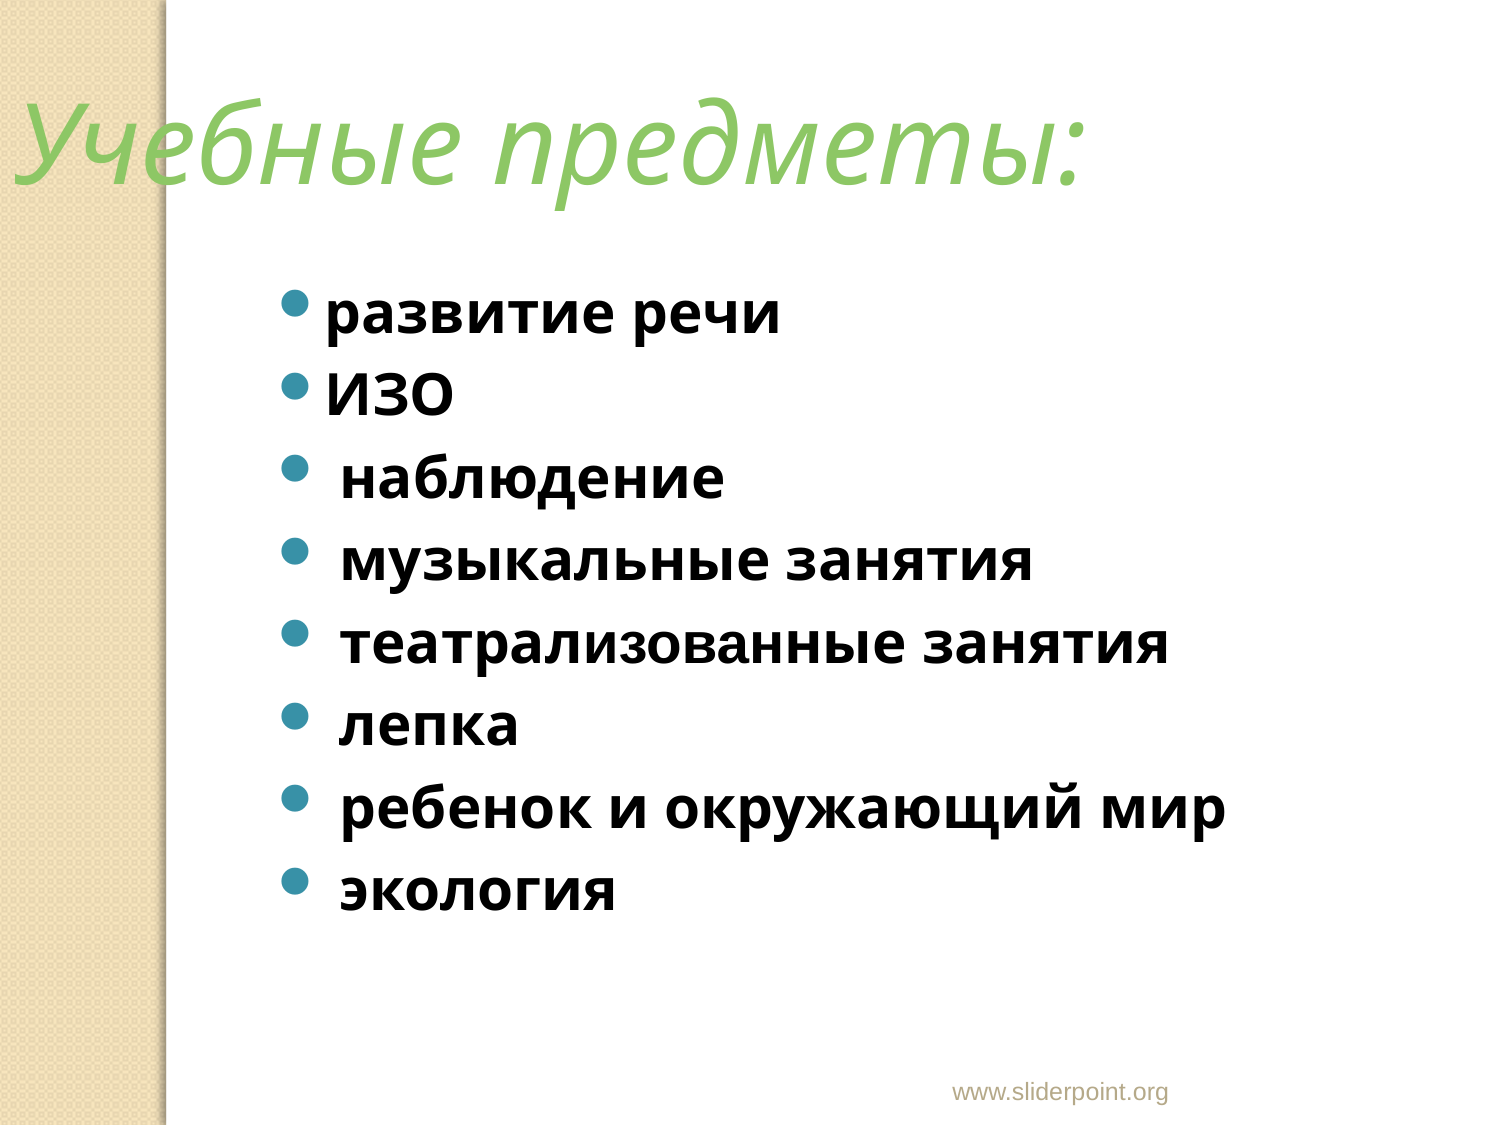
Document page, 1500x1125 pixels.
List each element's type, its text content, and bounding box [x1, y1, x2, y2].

list развитие речи ИЗО наблюдение музыкальные занятия театрализованные занятия лепка ребенок и окружающий мир экология [248, 266, 1500, 943]
footer www.sliderpoint.org [937, 1034, 1413, 1113]
title Учебные предметы: [0, 45, 1350, 234]
